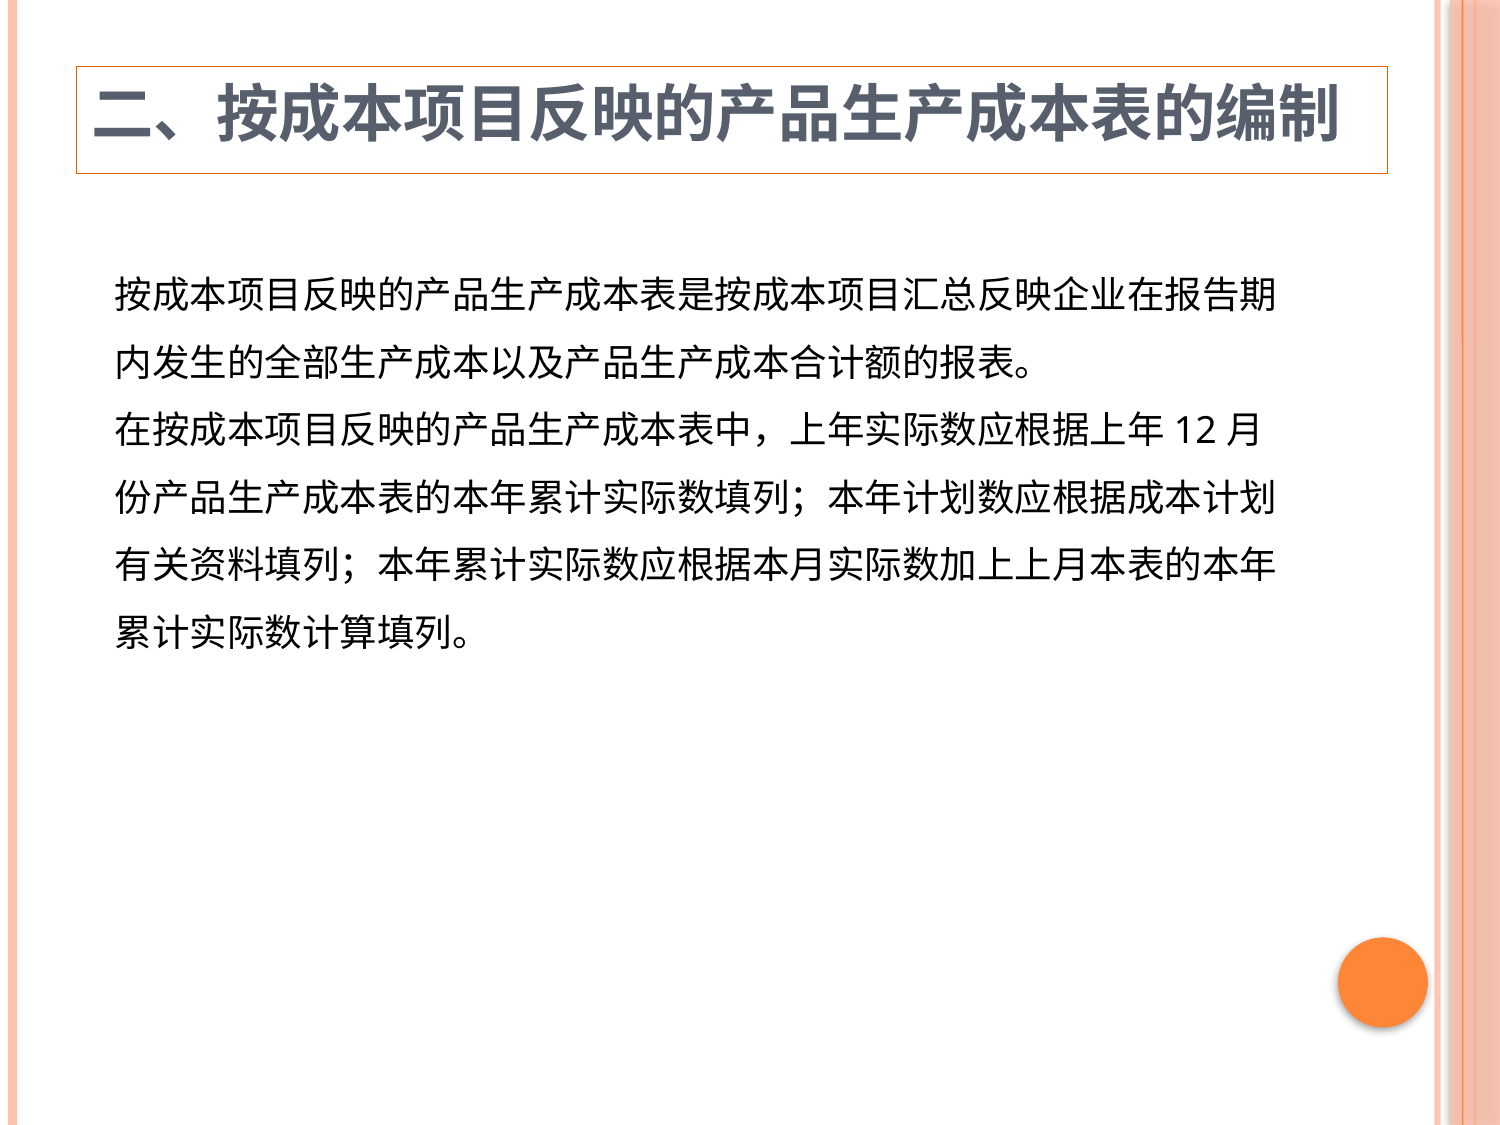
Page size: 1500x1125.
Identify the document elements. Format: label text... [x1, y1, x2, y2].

text_box 按成本项目反映的产品生产成本表是按成本项目汇总反映企业在报告期内发生的全部生产成本以及产品生产成本合计额的报表。 在按成本项目反映的产品生产成本表中，上年实际数应根据上年12月份产品生产成本表的本年累计实际数填列；本年计划数应根据成本计划有关资料填列；本年累计实际数应根据本月实际数加上上月本表的本年累计实际数计算填列。 [100, 241, 1294, 662]
text_box 二、按成本项目反映的产品生产成本表的编制 [76, 66, 1388, 174]
